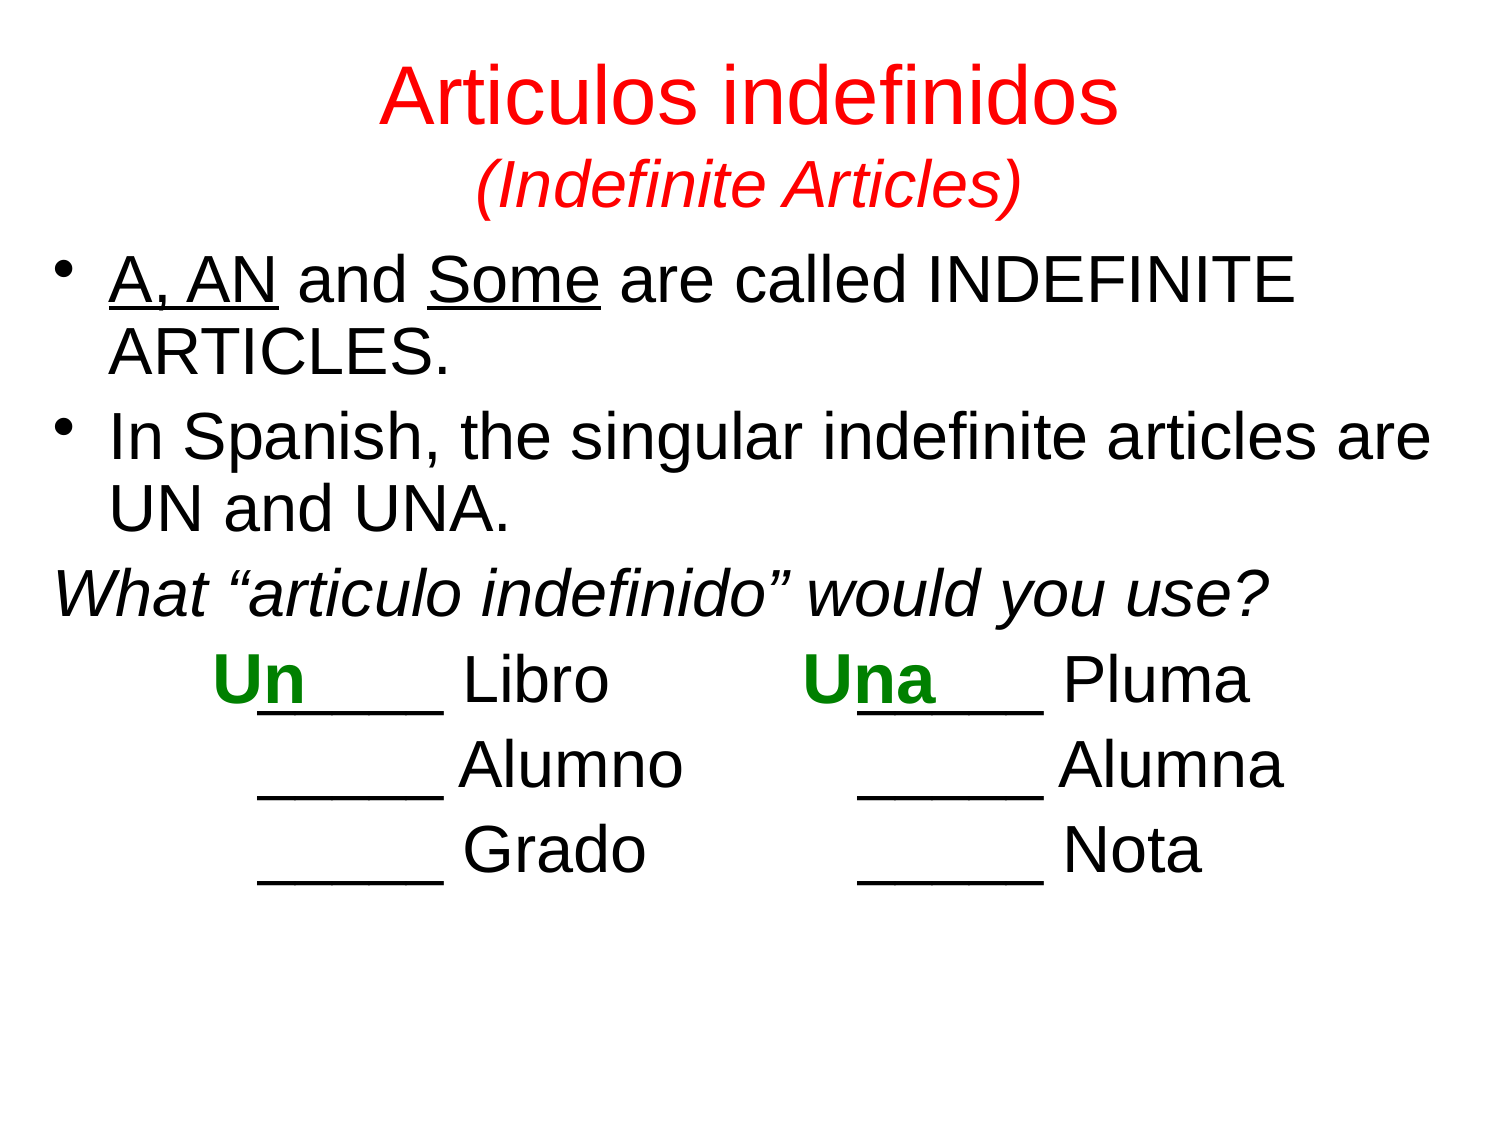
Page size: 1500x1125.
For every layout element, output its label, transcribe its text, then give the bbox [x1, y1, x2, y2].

text_box Una [787, 624, 1078, 725]
title Articulos indefinidos (Indefinite Articles) [112, 37, 1388, 225]
text_box Un [197, 624, 488, 725]
list A, AN and Some are called INDEFINITE ARTICLES. In Spanish, the singular indefinite articles are UN and UNA. What “articulo indefinido” would you use? _____ Libro _____ Pluma _____ Alumno _____ Alumna _____ Grado _____ Nota [37, 237, 1475, 1063]
